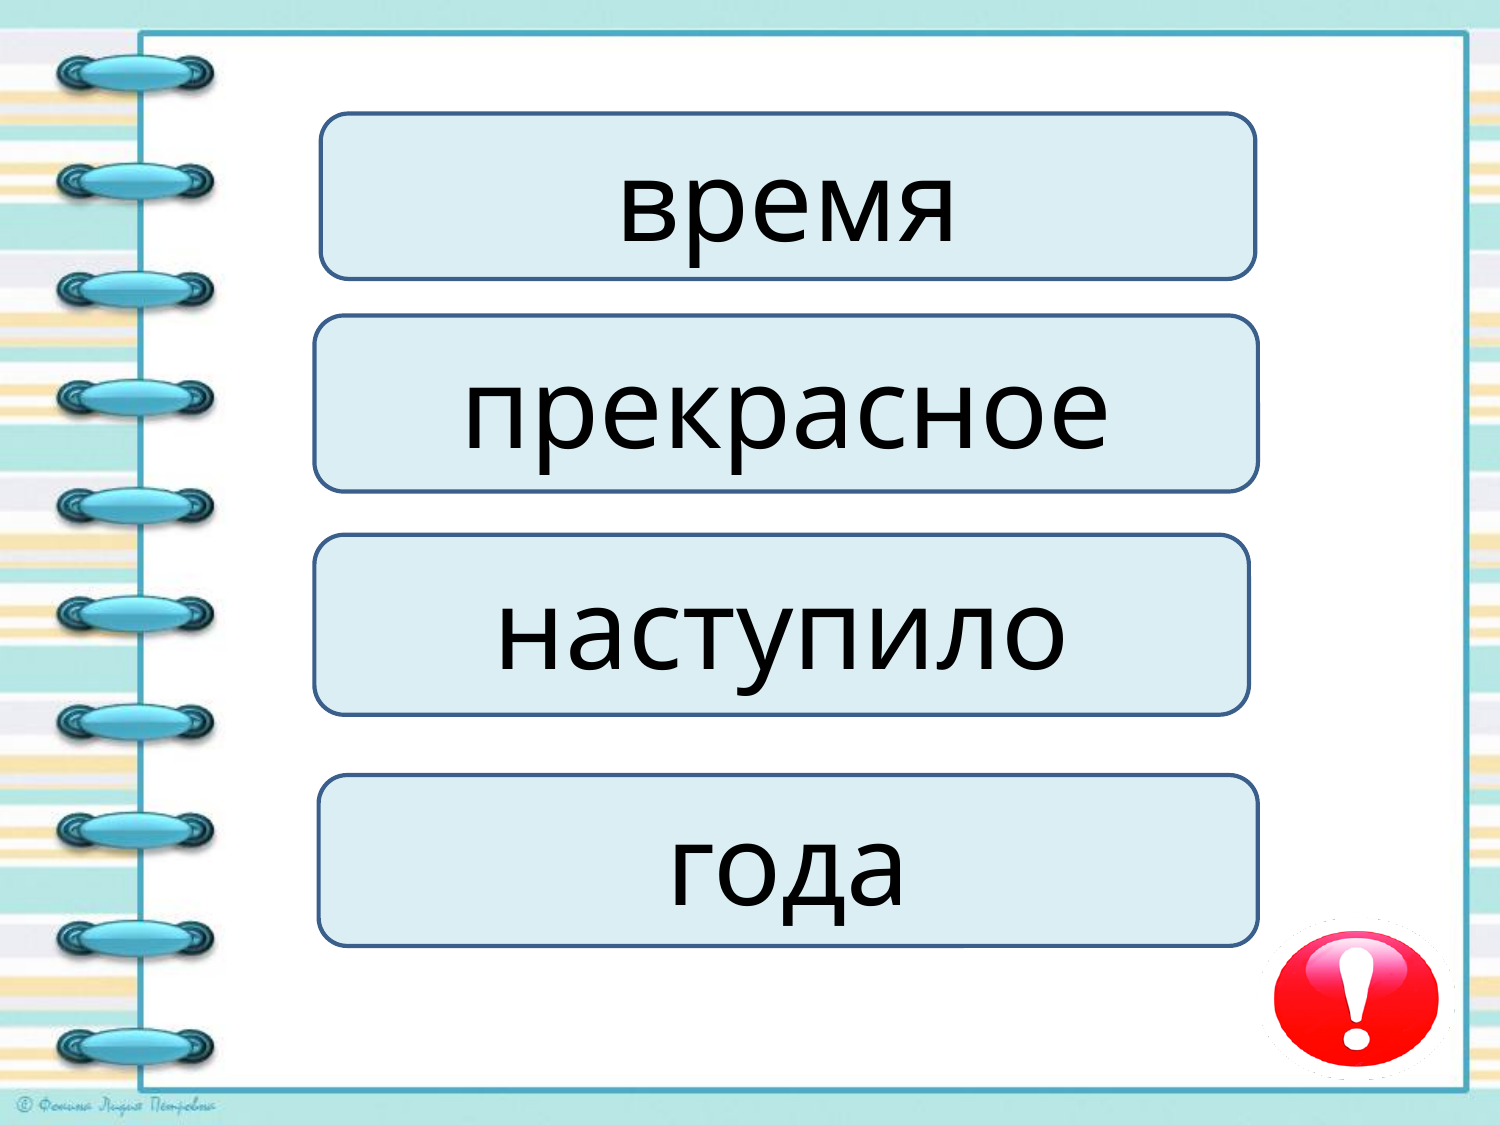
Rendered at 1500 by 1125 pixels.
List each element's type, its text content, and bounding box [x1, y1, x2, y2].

text_box года [316, 772, 1260, 852]
picture [0, 0, 1500, 1125]
text_box [189, 852, 1420, 1040]
text_box прекрасное [312, 313, 1261, 494]
text_box наступило [312, 532, 1252, 717]
text_box время [318, 111, 1258, 282]
title [277, 90, 1425, 278]
